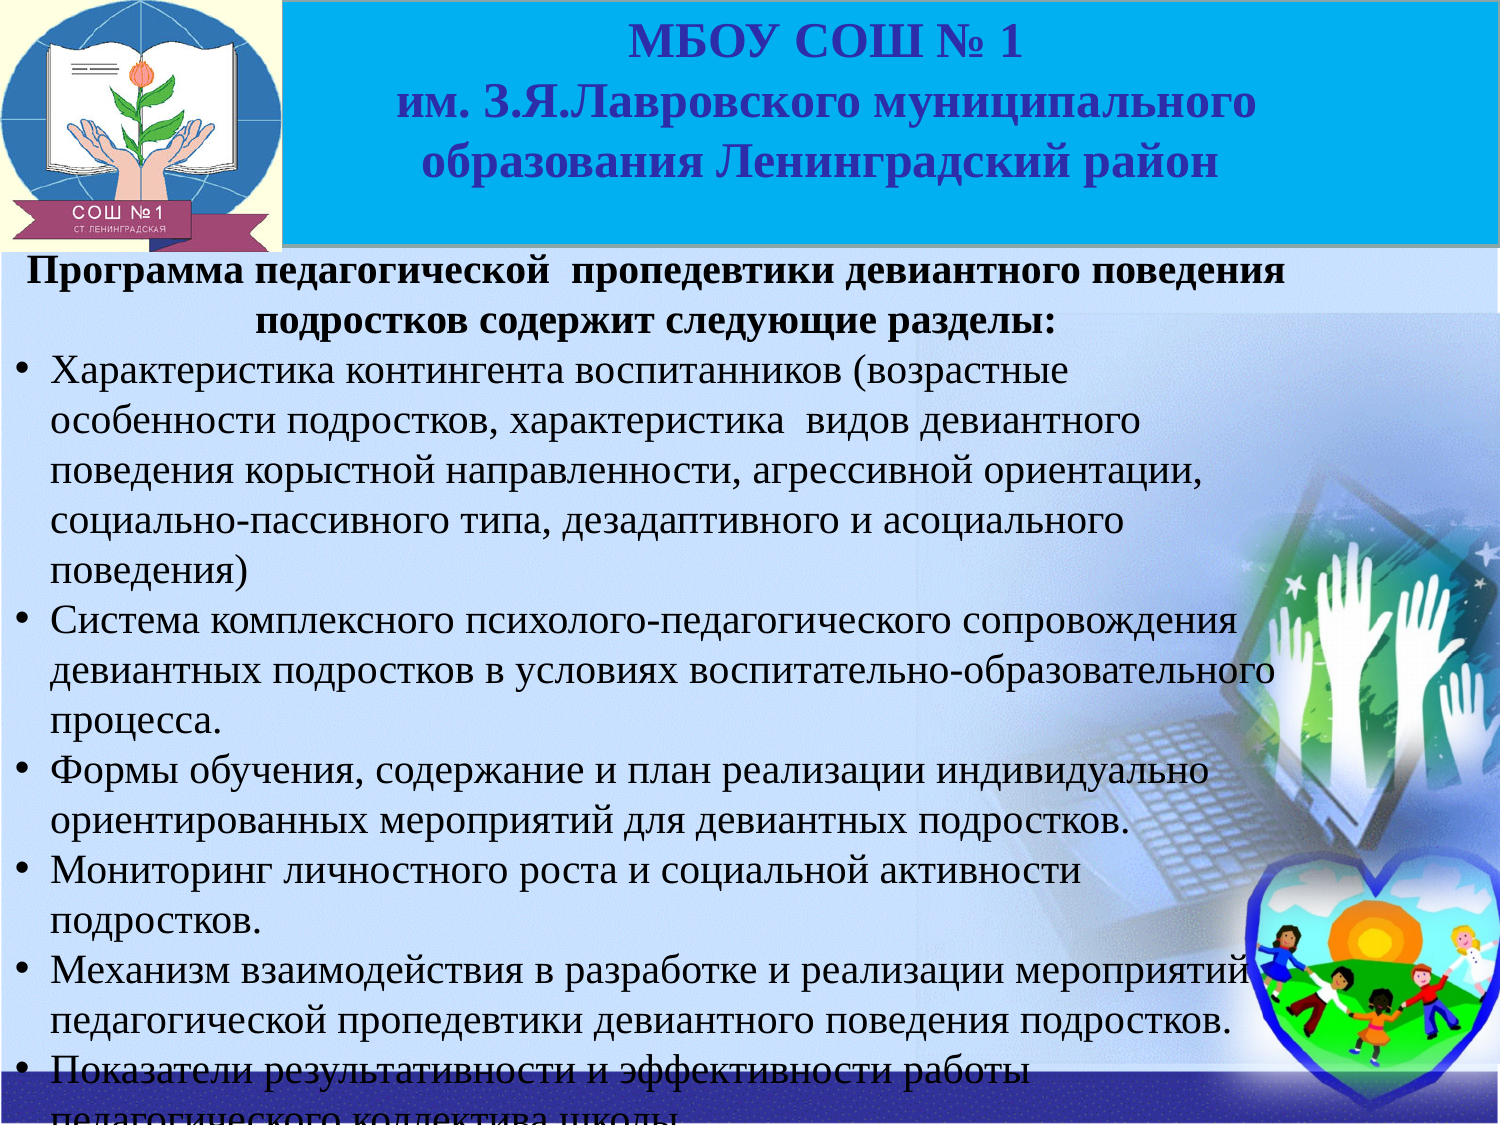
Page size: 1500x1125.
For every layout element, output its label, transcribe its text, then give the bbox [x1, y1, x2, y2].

picture [0, 0, 282, 252]
picture [0, 248, 1500, 1125]
text_box МБОУ СОШ № 1 им. З.Я.Лавровского муниципального образования Ленинградский район [368, 0, 1285, 195]
text_box [282, 0, 1500, 248]
text_box Программа педагогической пропедевтики девиантного поведения подростков содержит следующие разделы: Характеристика контингента воспитанников (возрастные особенности подростков, характеристика видов девиантного поведения корыстной направленности, агрессивной ориентации, социально-пассивного типа, дезадаптивного и асоциального поведения) Система комплексного психолого-педагогического сопровождения девиантных подростков в условиях воспитательно-образовательного процесса. Формы обучения, содержание и план реализации индивидуально ориентированных мероприятий для девиантных подростков. Мониторинг личностного роста и социальной активности подростков. Механизм взаимодействия в разработке и реализации мероприятий педагогической пропедевтики девиантного поведения подростков. Показатели результативности и эффективности работы педагогического коллектива школы. [0, 234, 1313, 1055]
